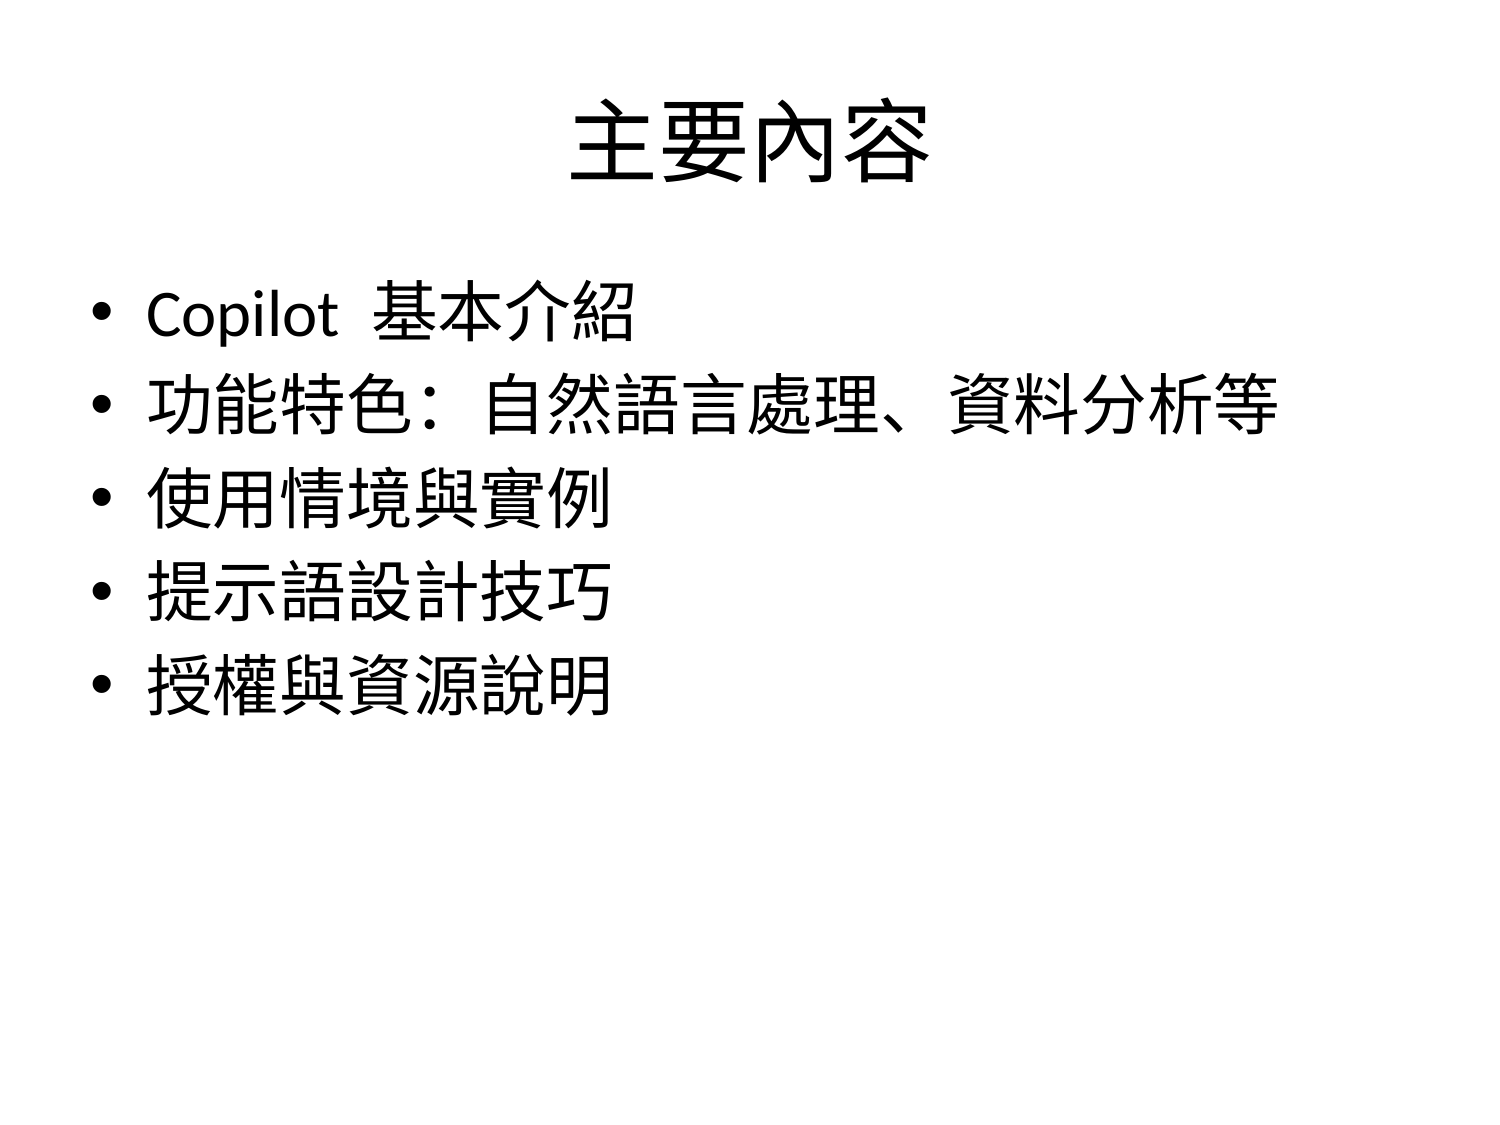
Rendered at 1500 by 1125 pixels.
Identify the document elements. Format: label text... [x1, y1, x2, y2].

list Copilot 基本介紹 功能特色：自然語言處理、資料分析等 使用情境與實例 提示語設計技巧 授權與資源說明 [75, 262, 1425, 1005]
title 主要內容 [75, 45, 1425, 233]
